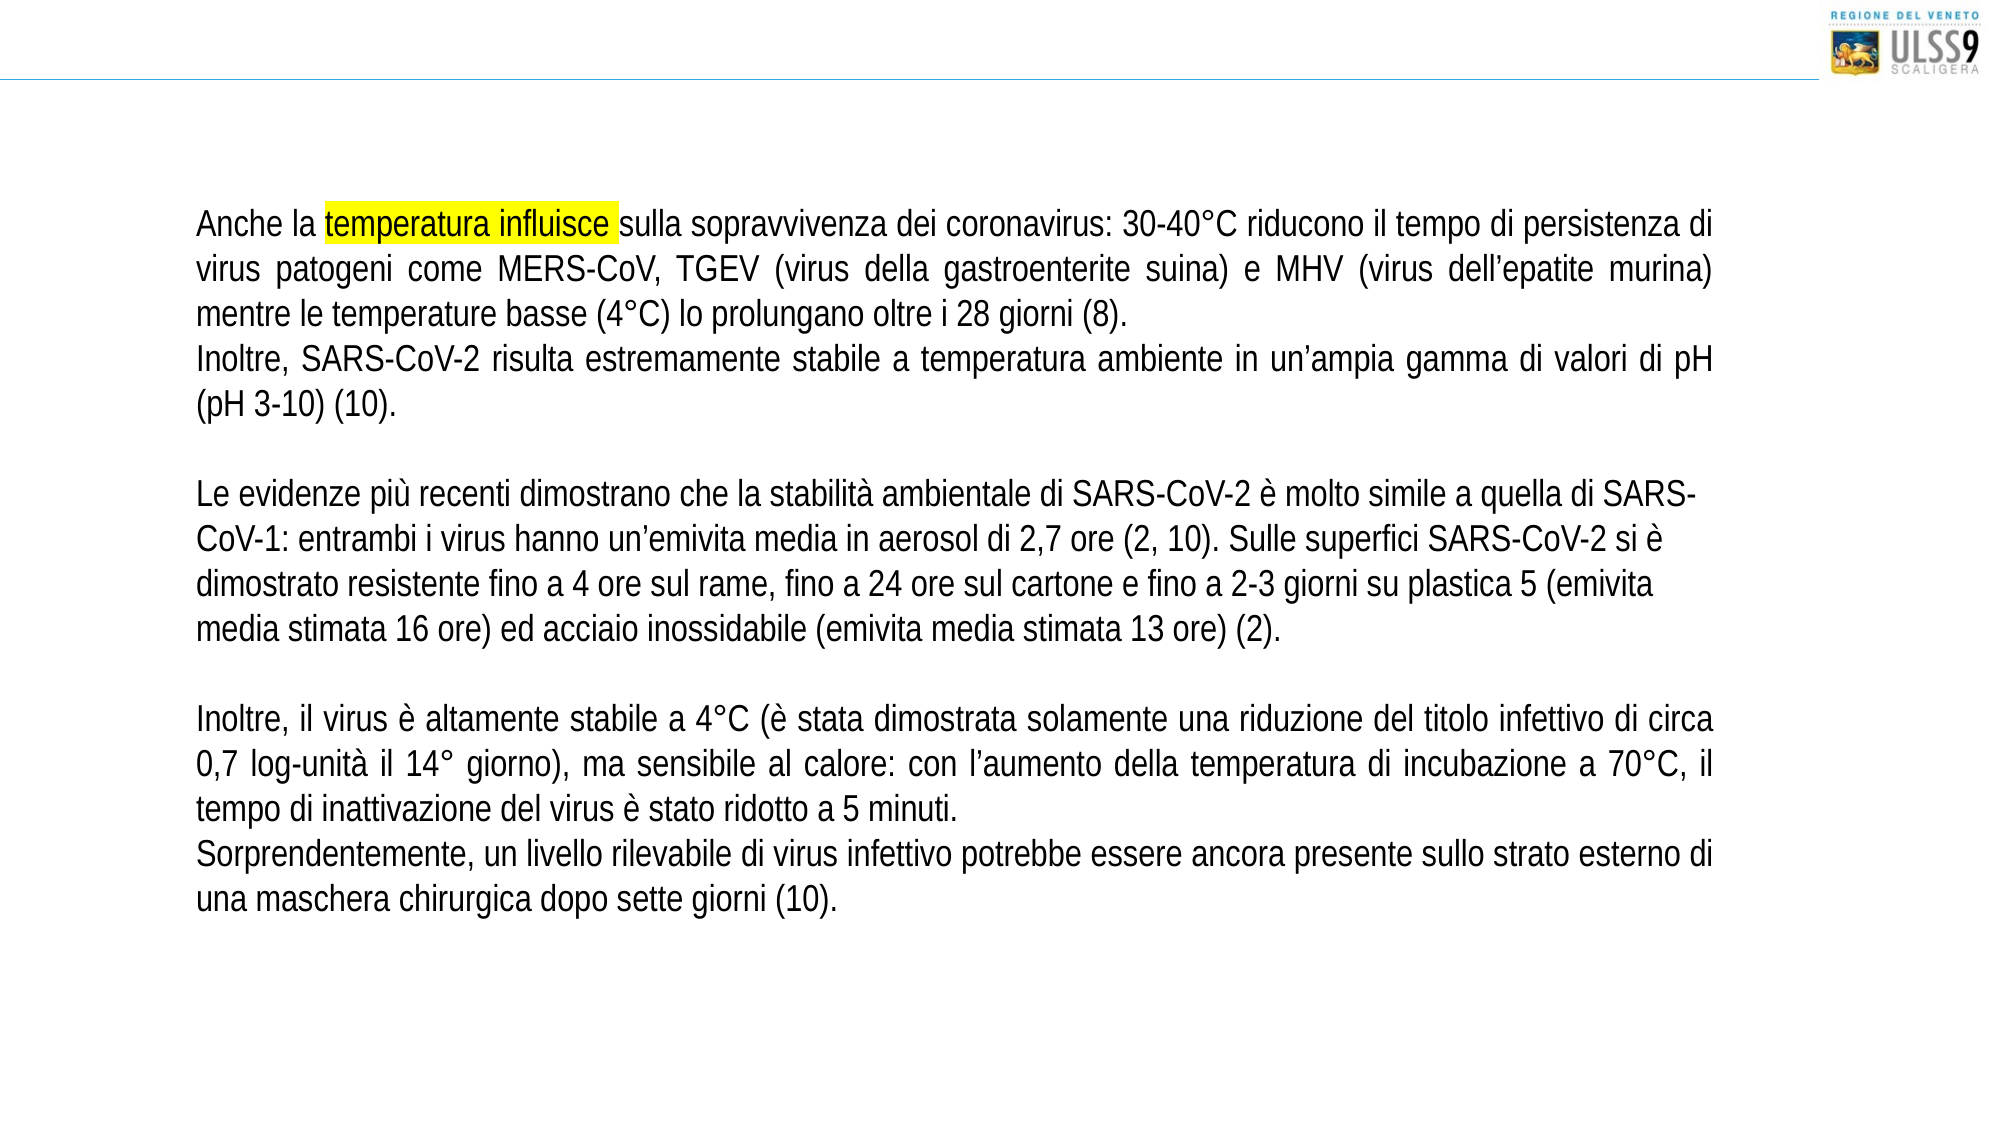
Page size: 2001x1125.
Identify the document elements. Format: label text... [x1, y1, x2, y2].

text_box Anche la temperatura influisce sulla sopravvivenza dei coronavirus: 30-40°C riducono il tempo di persistenza di virus patogeni come MERS-CoV, TGEV (virus della gastroenterite suina) e MHV (virus dell’epatite murina) mentre le temperature basse (4°C) lo prolungano oltre i 28 giorni (8). Inoltre, SARS-CoV-2 risulta estremamente stabile a temperatura ambiente in un’ampia gamma di valori di pH (pH 3-10) (10). Le evidenze più recenti dimostrano che la stabilità ambientale di SARS-CoV-2 è molto simile a quella di SARS-CoV-1: entrambi i virus hanno un’emivita media in aerosol di 2,7 ore (2, 10). Sulle superfici SARS-CoV-2 si è dimostrato resistente fino a 4 ore sul rame, fino a 24 ore sul cartone e fino a 2-3 giorni su plastica 5 (emivita media stimata 16 ore) ed acciaio inossidabile (emivita media stimata 13 ore) (2). Inoltre, il virus è altamente stabile a 4°C (è stata dimostrata solamente una riduzione del titolo infettivo di circa 0,7 log-unità il 14° giorno), ma sensibile al calore: con l’aumento della temperatura di incubazione a 70°C, il tempo di inattivazione del virus è stato ridotto a 5 minuti. Sorprendentemente, un livello rilevabile di virus infettivo potrebbe essere ancora presente sullo strato esterno di una maschera chirurgica dopo sette giorni (10). [181, 191, 1729, 927]
picture [1819, 0, 1990, 82]
